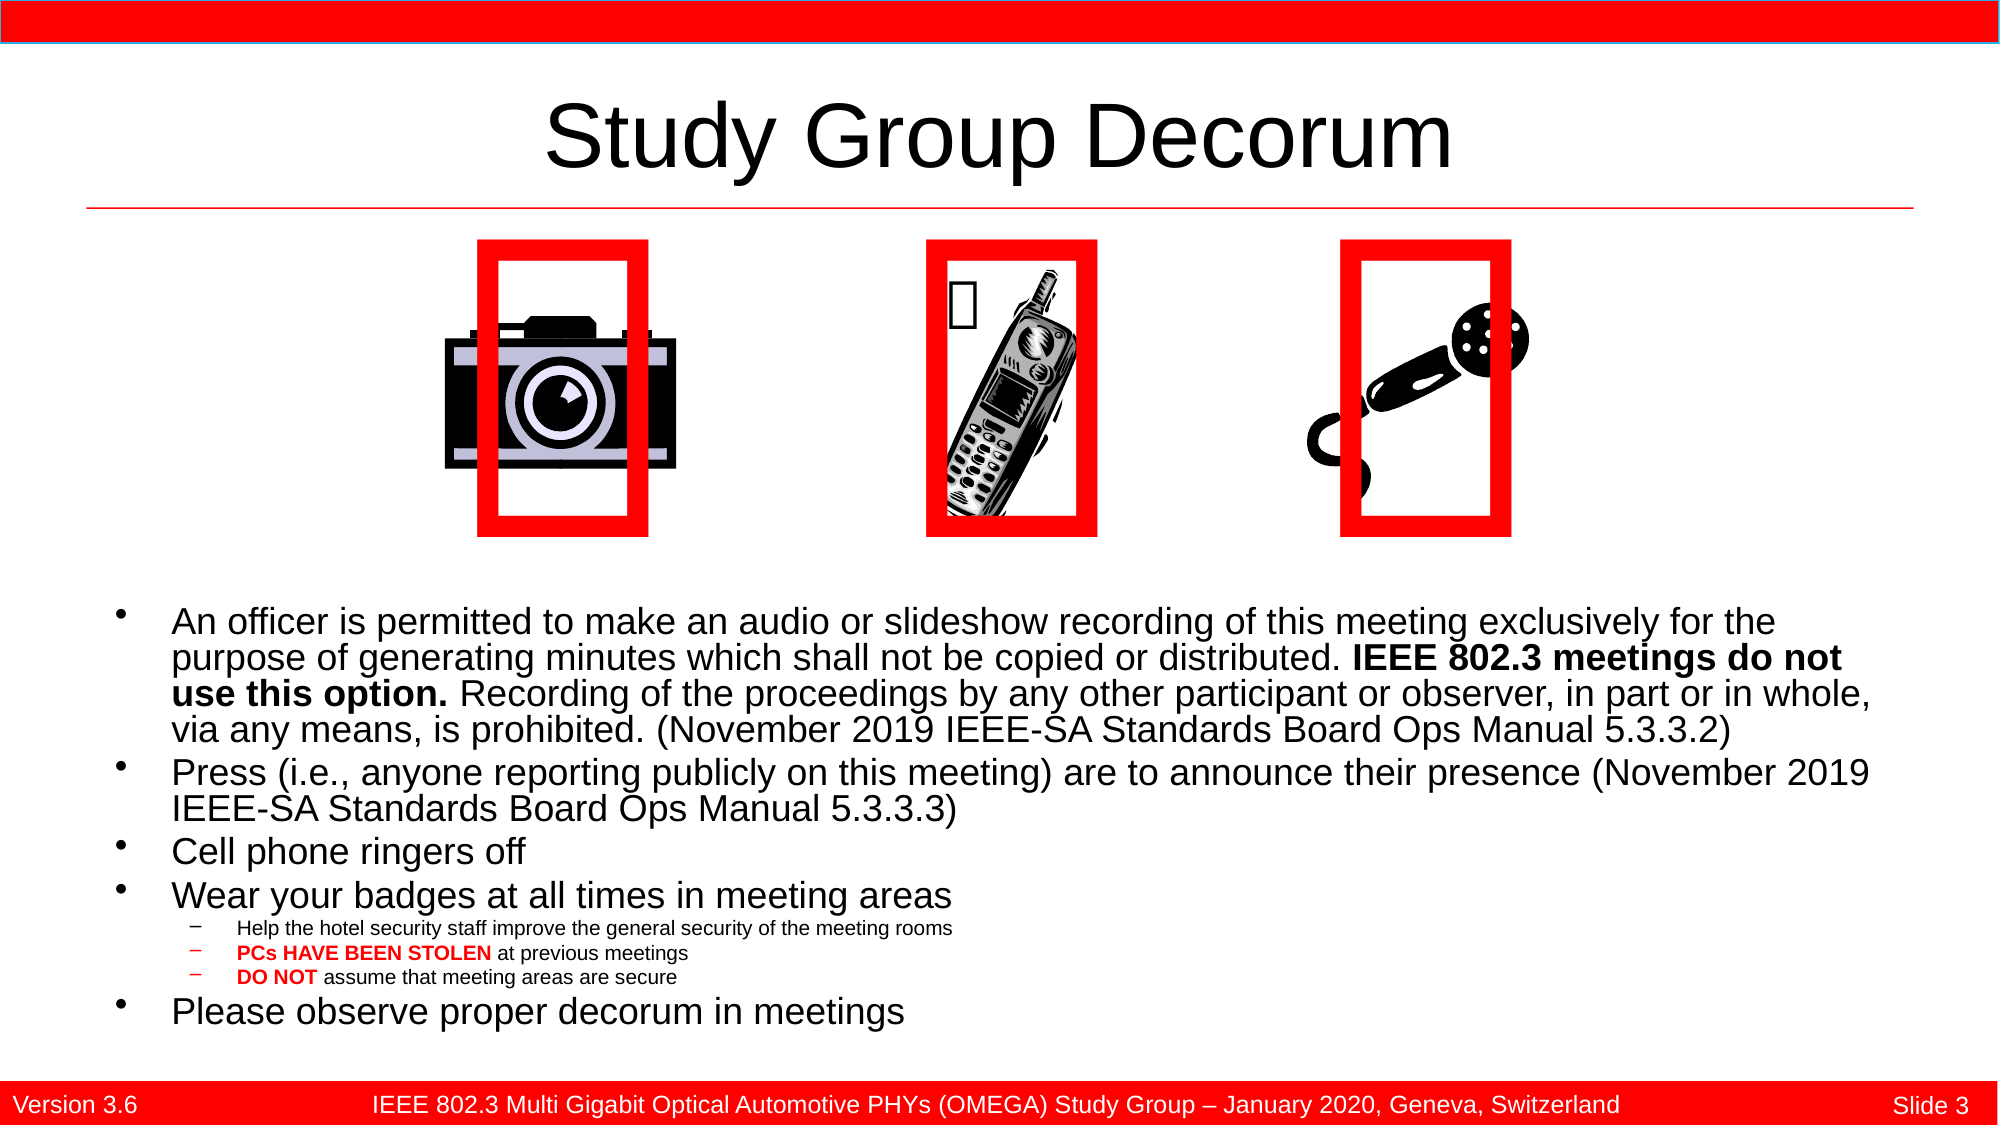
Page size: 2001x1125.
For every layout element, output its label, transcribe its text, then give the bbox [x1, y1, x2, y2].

title Study Group Decorum [99, 66, 1901, 197]
text_box  [1286, 113, 1567, 629]
picture [444, 314, 678, 471]
list An officer is permitted to make an audio or slideshow recording of this meeting exclusively for the purpose of generating minutes which shall not be copied or distributed. IEEE 802.3 meetings do not use this option. Recording of the proceedings by any other participant or observer, in part or in whole, via any means, is prohibited. (November 2019 IEEE-SA Standards Board Ops Manual 5.3.3.2) Press (i.e., anyone reporting publicly on this meeting) are to announce their presence (November 2019 IEEE-SA Standards Board Ops Manual 5.3.3.3) Cell phone ringers off Wear your badges at all times in meeting areas Help the hotel security staff improve the general security of the meeting rooms PCs HAVE BEEN STOLEN at previous meetings DO NOT assume that meeting areas are secure Please observe proper decorum in meetings [99, 597, 1901, 1059]
picture [1306, 302, 1530, 502]
picture [928, 266, 1079, 528]
text_box  [873, 197, 1153, 597]
text_box  [424, 113, 704, 629]
